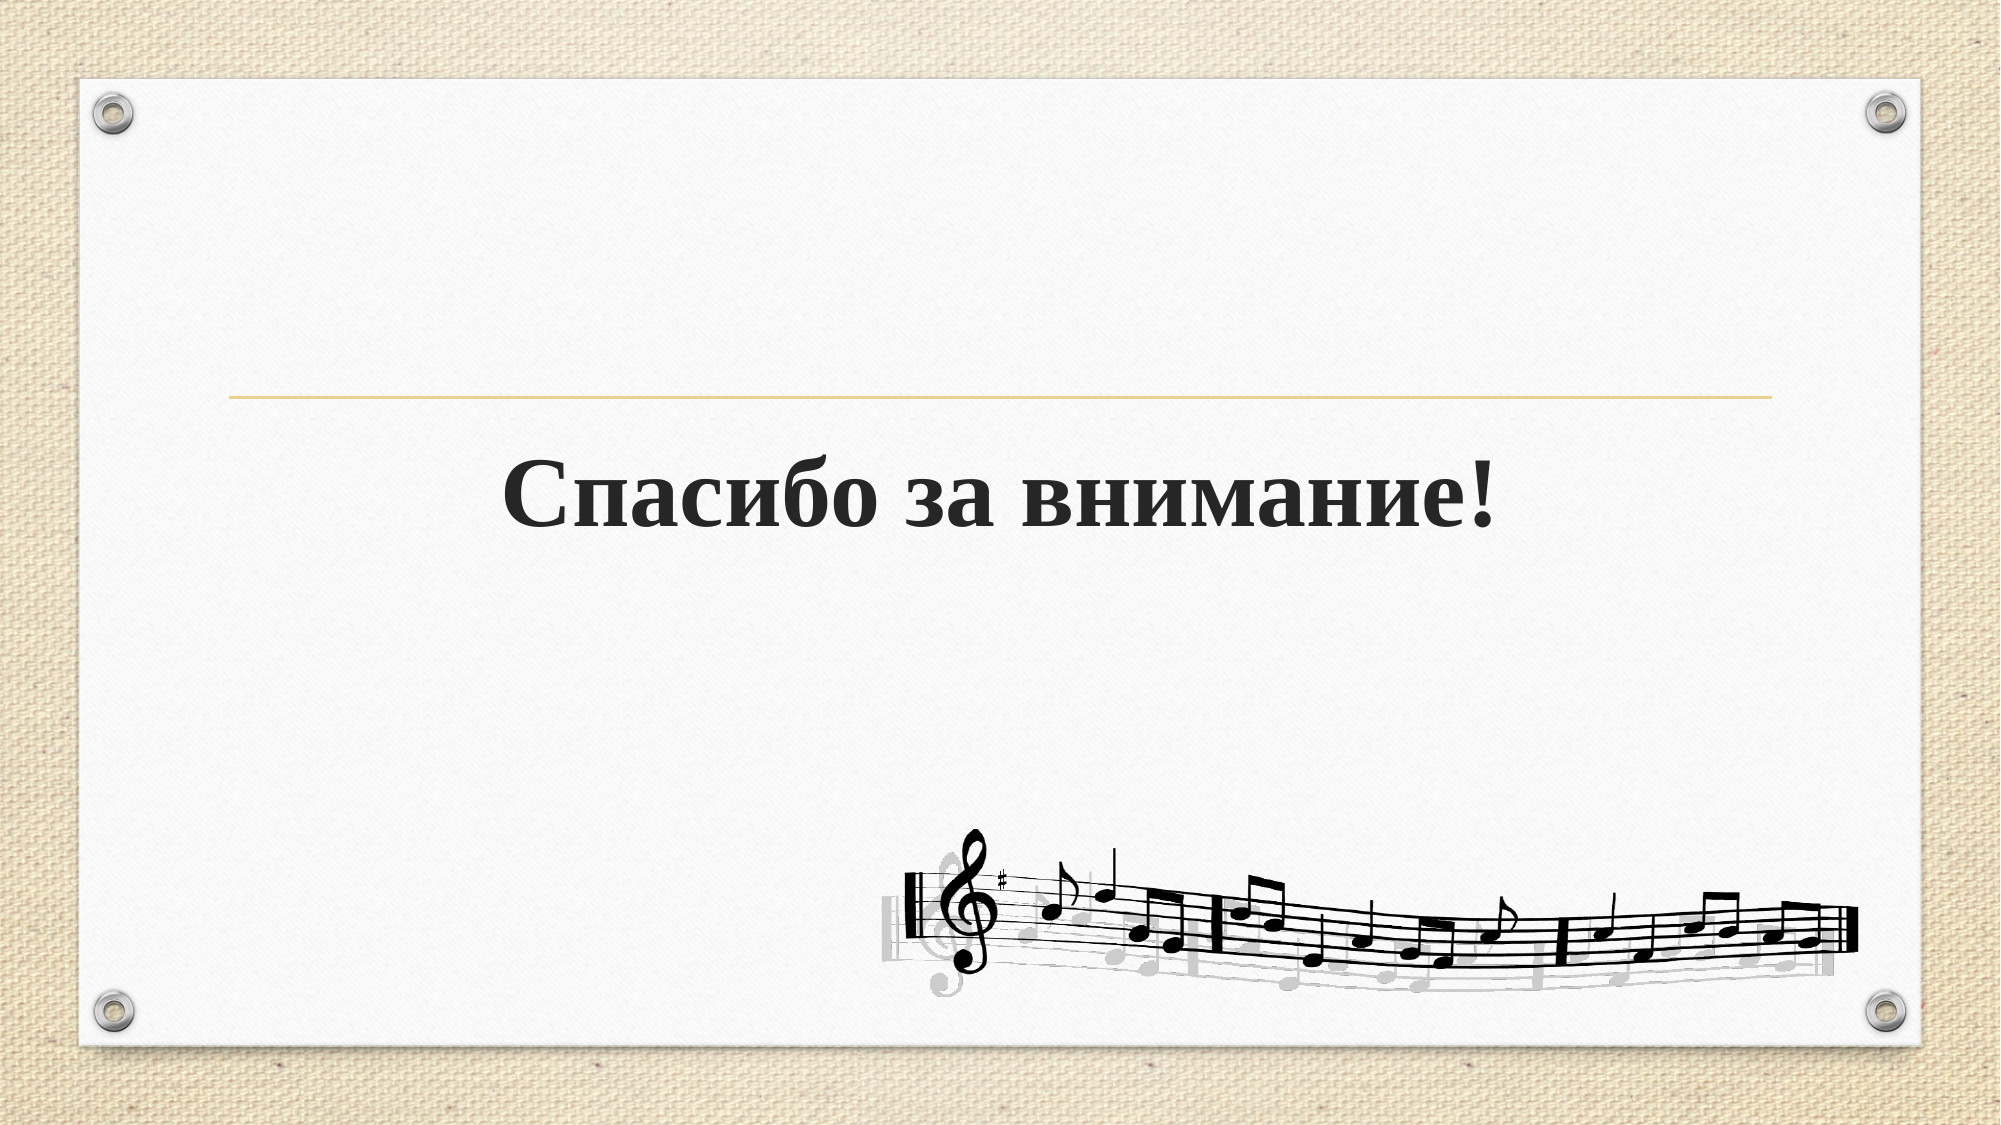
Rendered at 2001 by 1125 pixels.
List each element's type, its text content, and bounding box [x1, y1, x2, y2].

picture [0, 0, 2001, 1125]
list Спасибо за внимание! [212, 419, 1788, 964]
